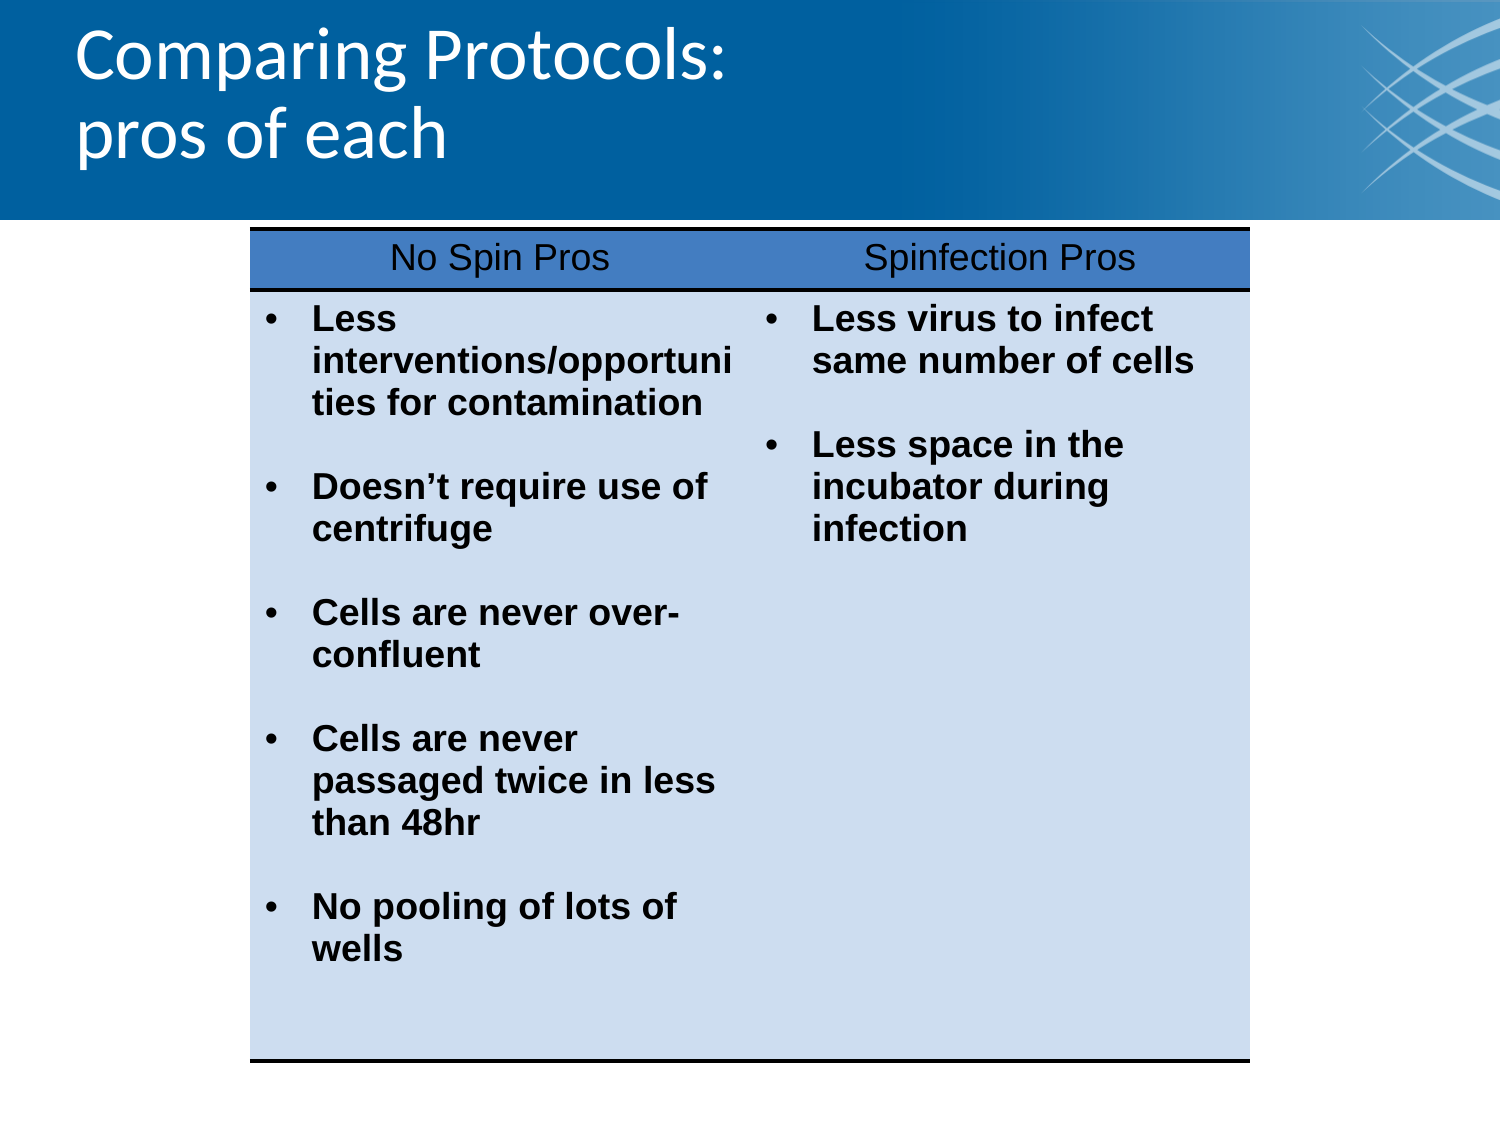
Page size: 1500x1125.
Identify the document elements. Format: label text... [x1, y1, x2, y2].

table_header No Spin Pros [250, 231, 750, 288]
title Comparing Protocols: pros of each [75, 15, 1351, 196]
table_header Spinfection Pros [750, 231, 1250, 288]
picture [0, 0, 1500, 220]
table_cell Less virus to infect same number of cells Less space in the incubator during infection [750, 292, 1250, 1059]
table_cell Less interventions/opportunities for contamination Doesn’t require use of centrifuge Cells are never over-confluent Cells are never passaged twice in less than 48hr No pooling of lots of wells [250, 292, 750, 1059]
